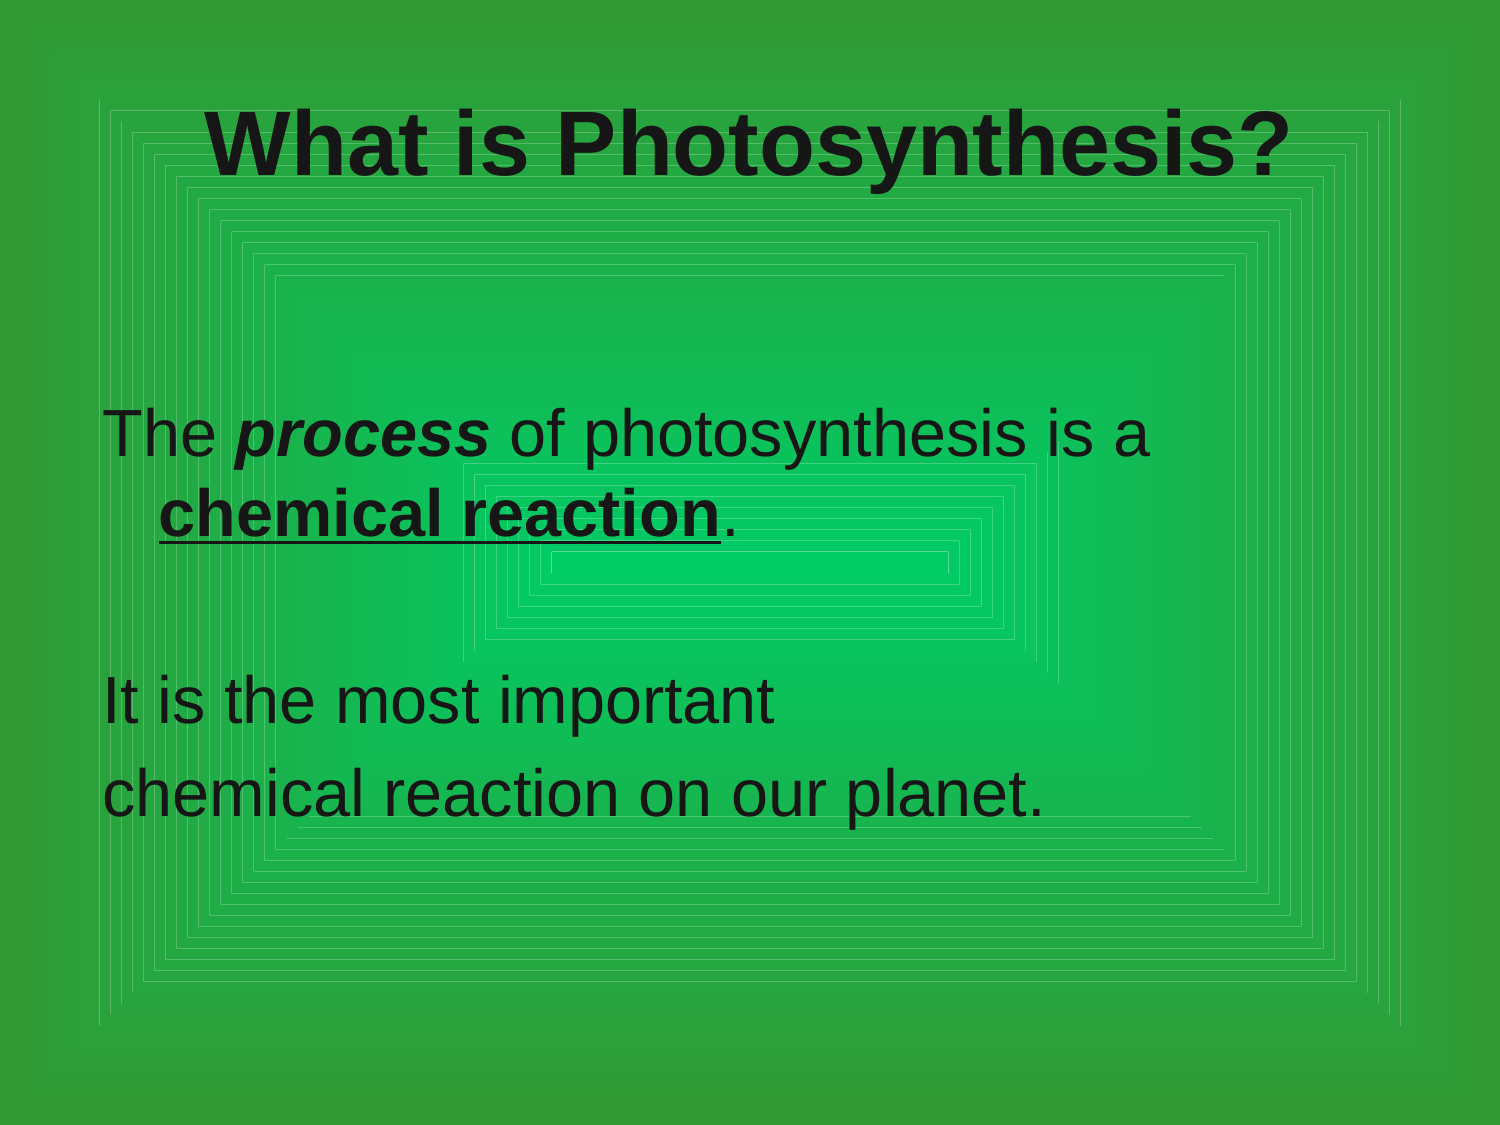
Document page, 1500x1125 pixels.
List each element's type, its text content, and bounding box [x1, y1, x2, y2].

title What is Photosynthesis? [74, 44, 1426, 233]
list The process of photosynthesis is a chemical reaction. It is the most important chemical reaction on our planet. [87, 382, 1438, 1125]
